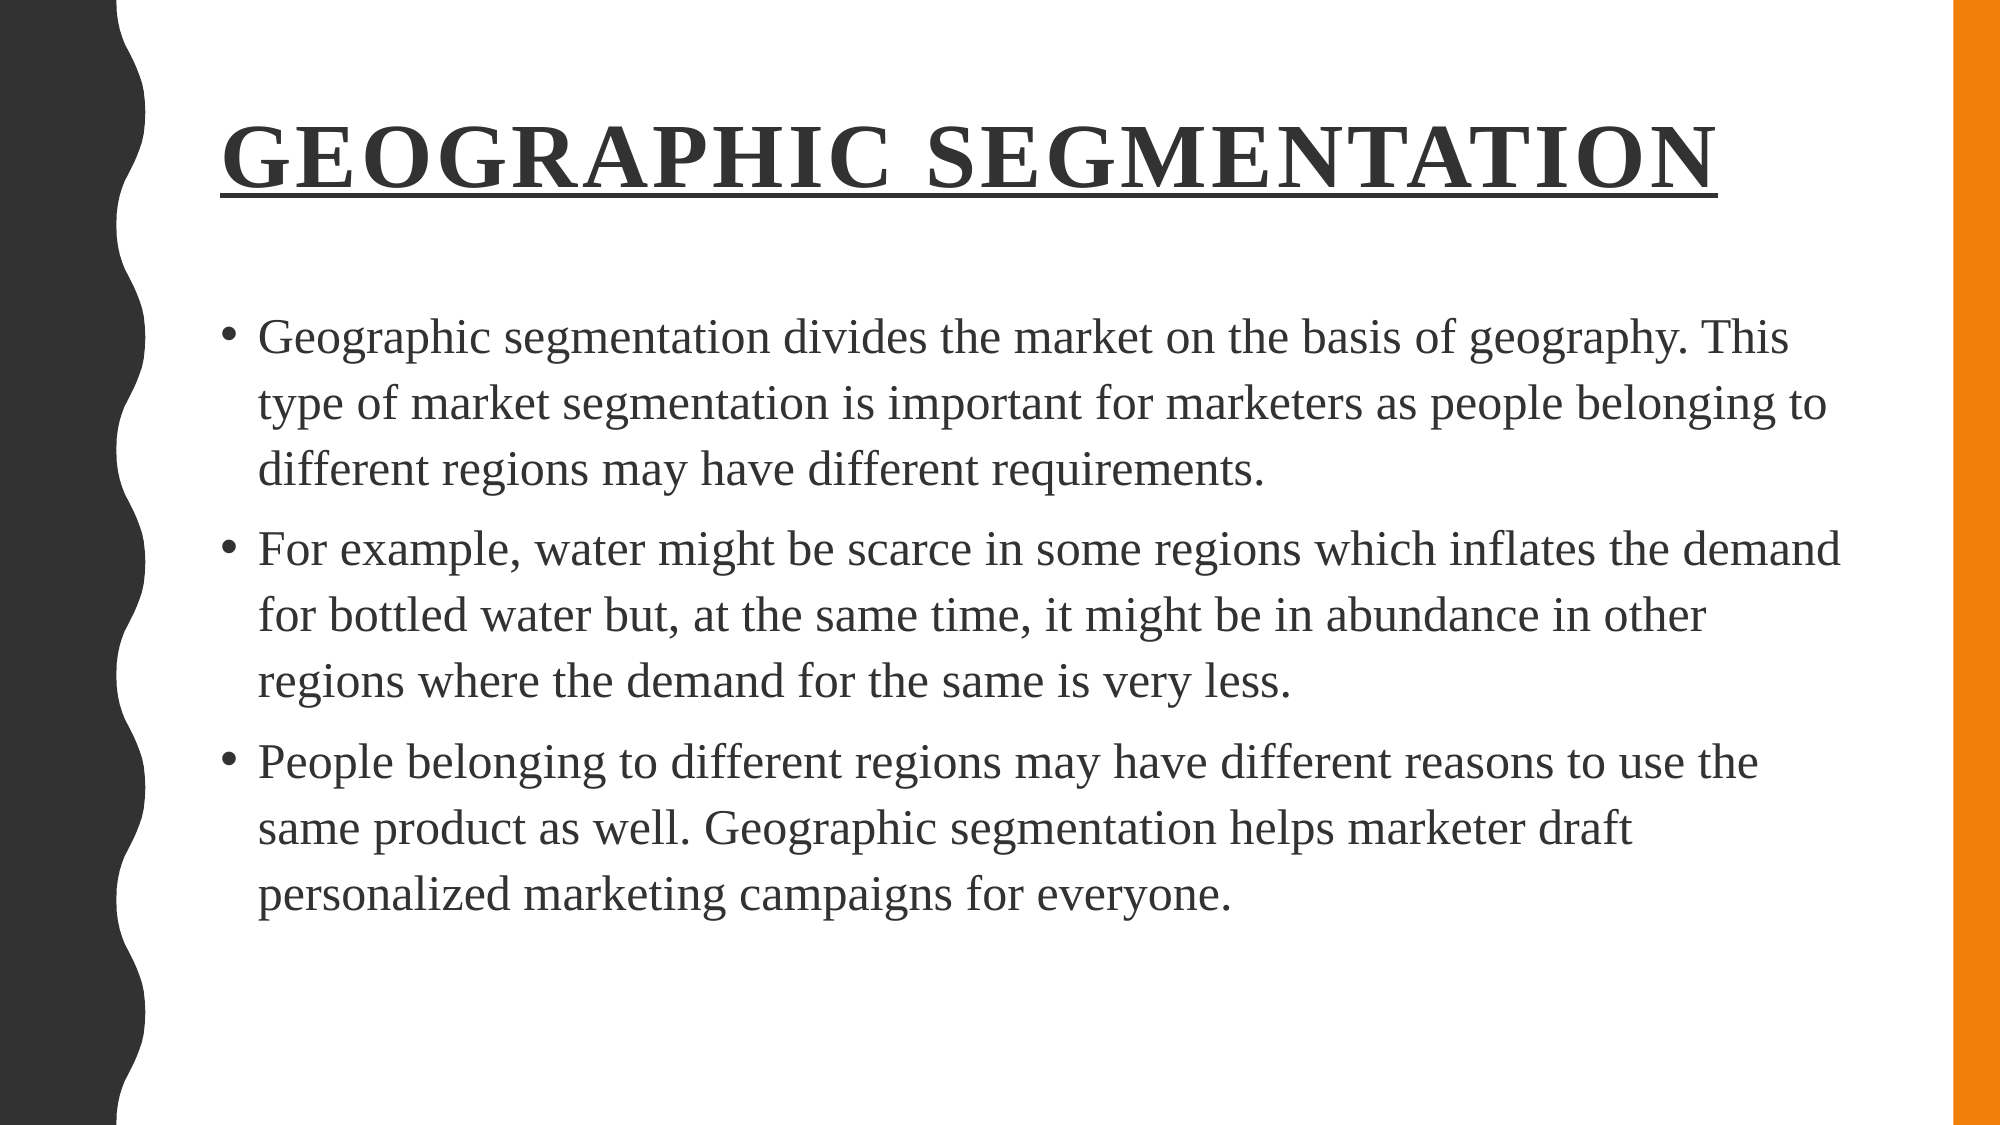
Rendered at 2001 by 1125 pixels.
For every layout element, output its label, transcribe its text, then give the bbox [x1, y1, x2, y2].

list Geographic segmentation divides the market on the basis of geography. This type of market segmentation is important for marketers as people belonging to different regions may have different requirements. For example, water might be scarce in some regions which inflates the demand for bottled water but, at the same time, it might be in abundance in other regions where the demand for the same is very less. People belonging to different regions may have different reasons to use the same product as well. Geographic segmentation helps marketer draft personalized marketing campaigns for everyone. [205, 289, 1875, 880]
title Geographic Segmentation [205, 101, 1875, 289]
